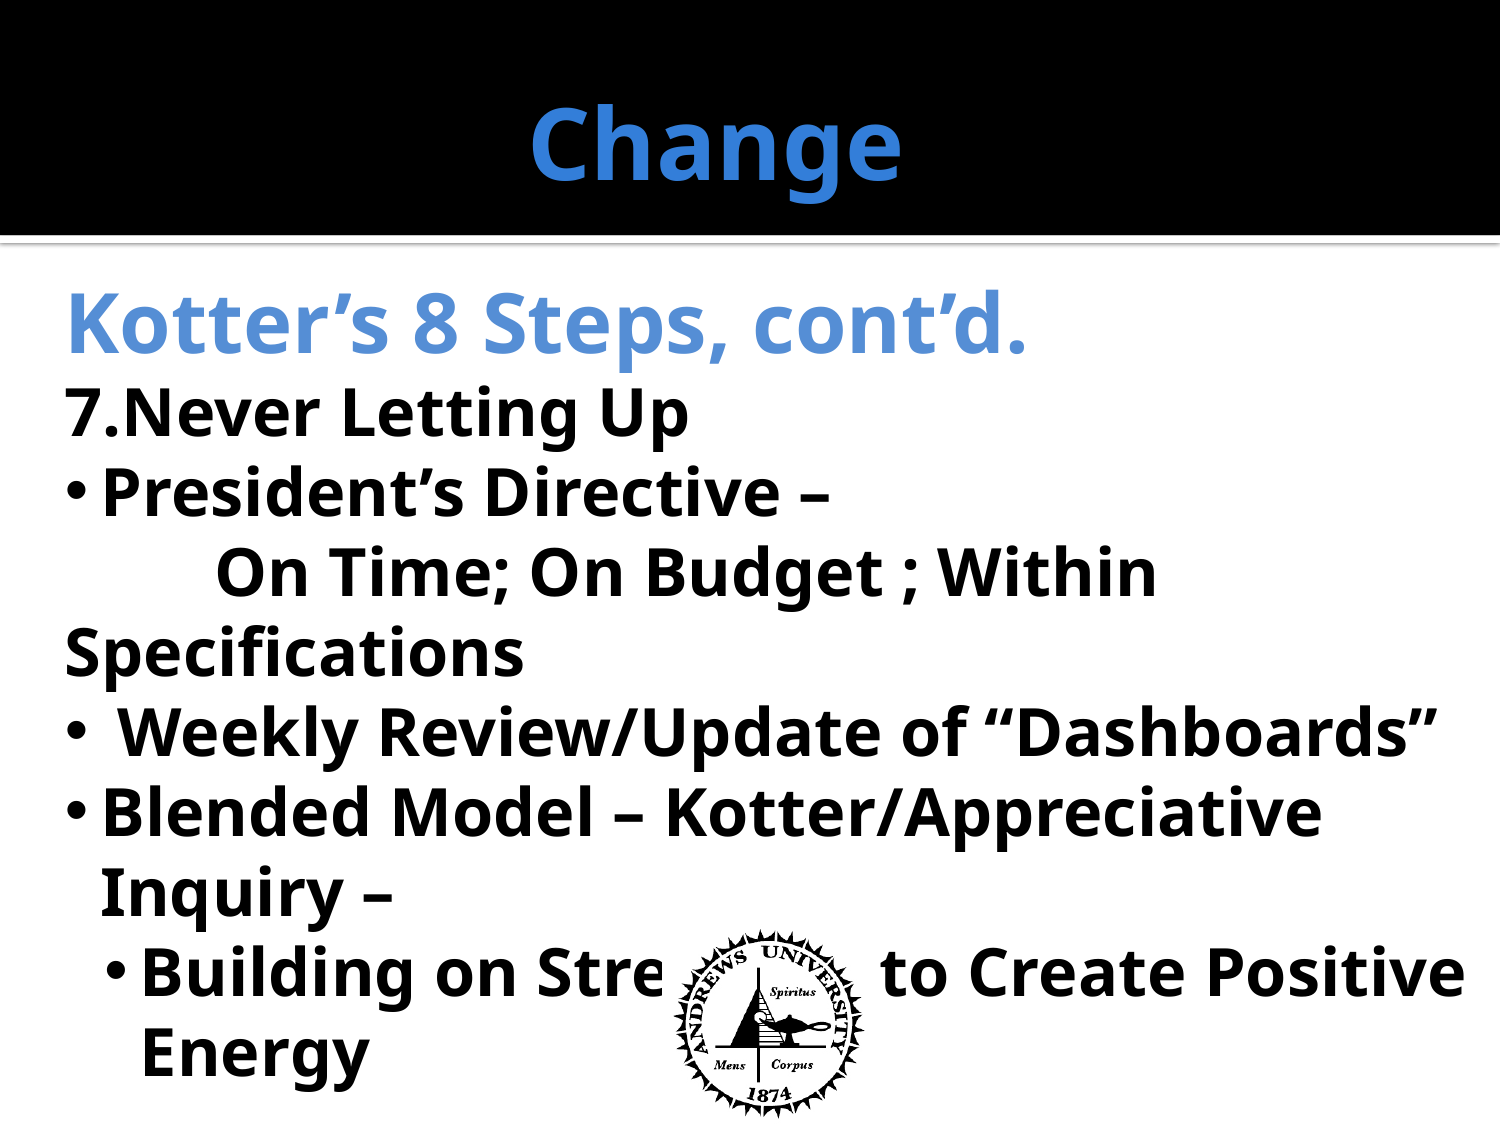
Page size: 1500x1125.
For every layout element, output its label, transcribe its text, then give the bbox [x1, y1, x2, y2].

text_box Kotter’s 8 Steps, cont’d. 7.Never Letting Up President’s Directive – On Time; On Budget ; Within Specifications Weekly Review/Update of “Dashboards” Blended Model – Kotter/Appreciative Inquiry – Building on Strengths to Create Positive Energy [50, 262, 1500, 1125]
picture [662, 924, 873, 1125]
title Change [37, 37, 1388, 243]
